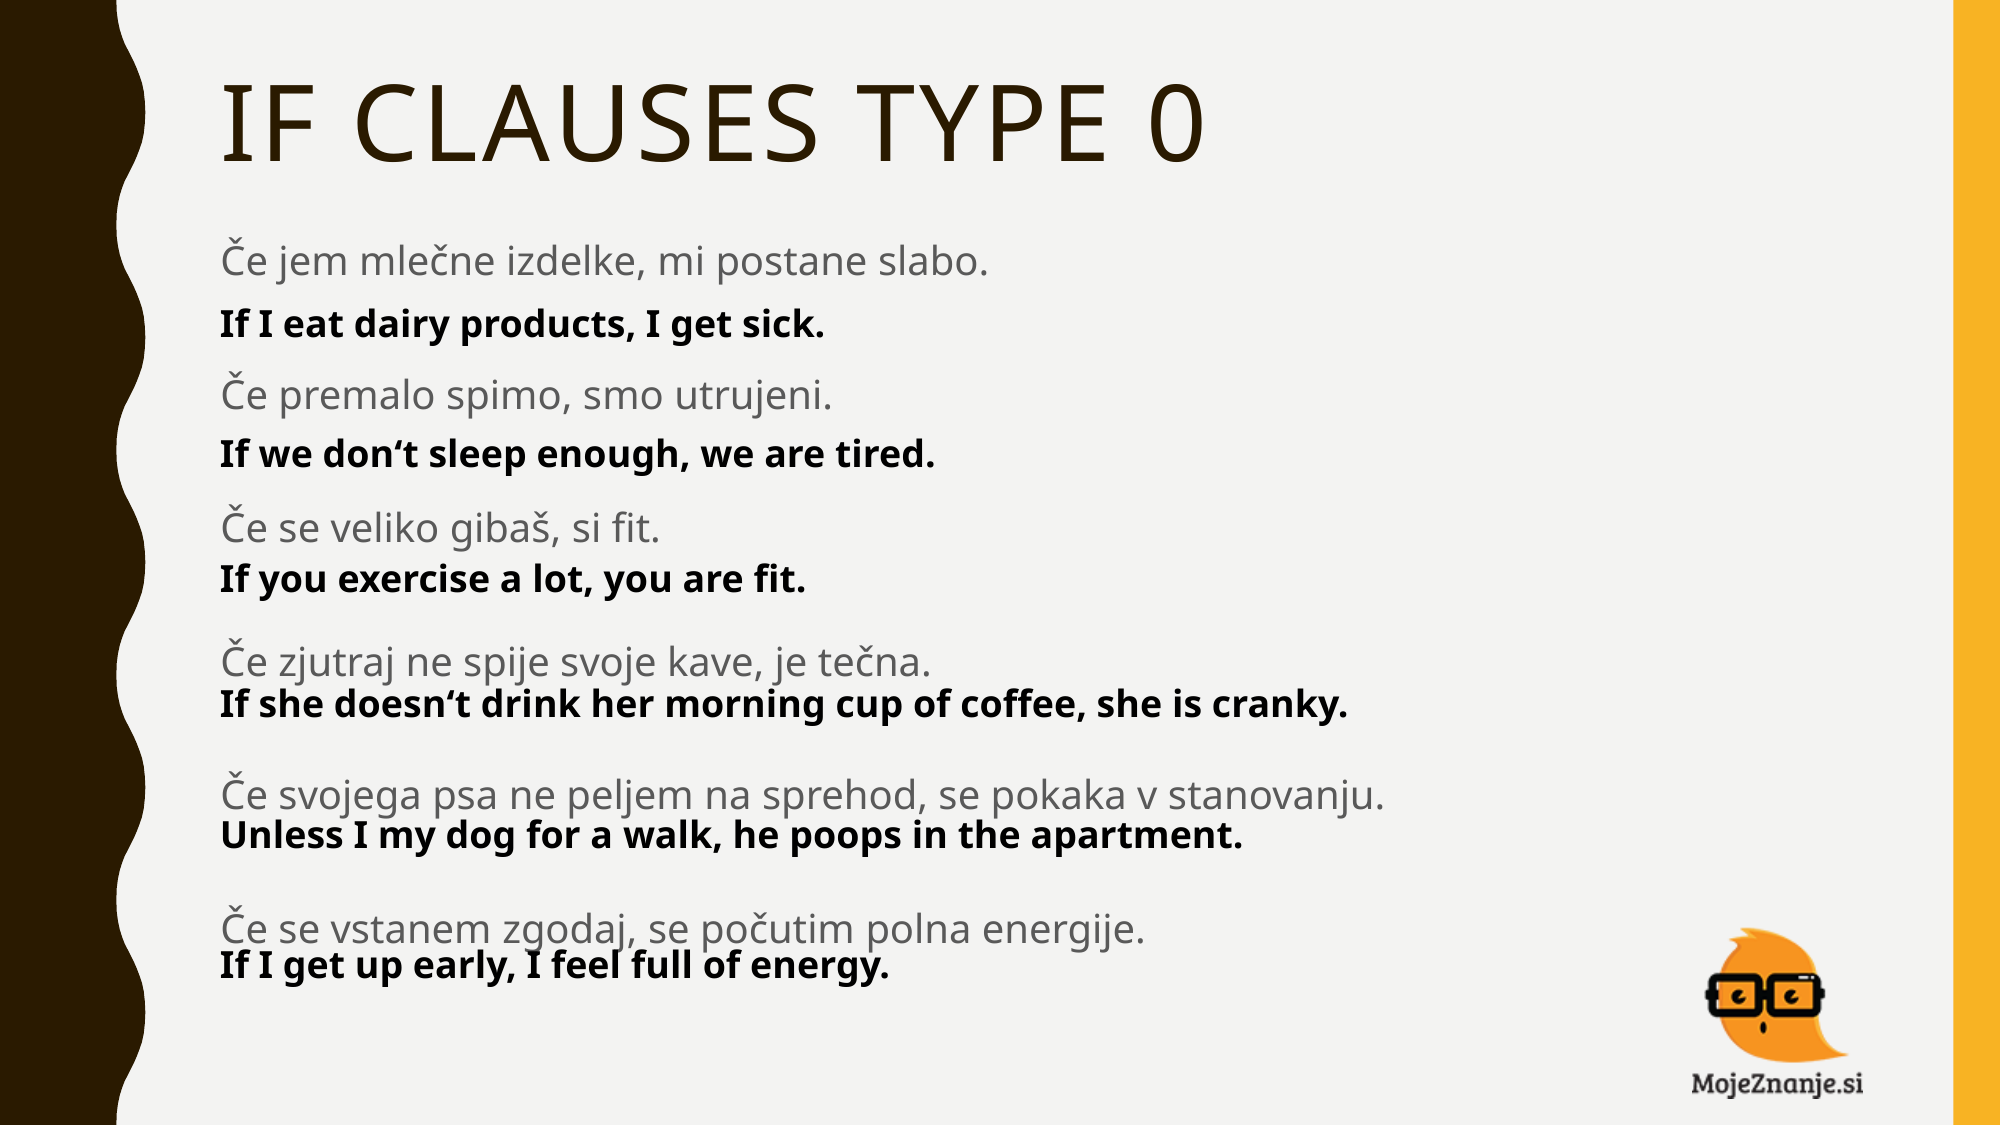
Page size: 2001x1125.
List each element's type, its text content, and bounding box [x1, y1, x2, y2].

text_box If I eat dairy products, I get sick. [205, 292, 1255, 353]
text_box If I get up early, I feel full of energy. [205, 933, 1255, 994]
list Če jem mlečne izdelke, mi postane slabo. Če premalo spimo, smo utrujeni. Če se veliko gibaš, si fit. Če zjutraj ne spije svoje kave, je tečna. Če svojega psa ne peljem na sprehod, se pokaka v stanovanju. Če se vstanem zgodaj, se počutim polna energije. [205, 223, 1875, 965]
text_box If she doesn‘t drink her morning cup of coffee, she is cranky. [205, 673, 1376, 733]
text_box If we don‘t sleep enough, we are tired. [205, 422, 1255, 483]
text_box If you exercise a lot, you are fit. [205, 547, 1255, 608]
text_box Unless I my dog for a walk, he poops in the apartment. [205, 803, 1407, 863]
picture [1692, 965, 1863, 1099]
title IF CLAUSES TYPE 0 [205, 62, 1875, 223]
